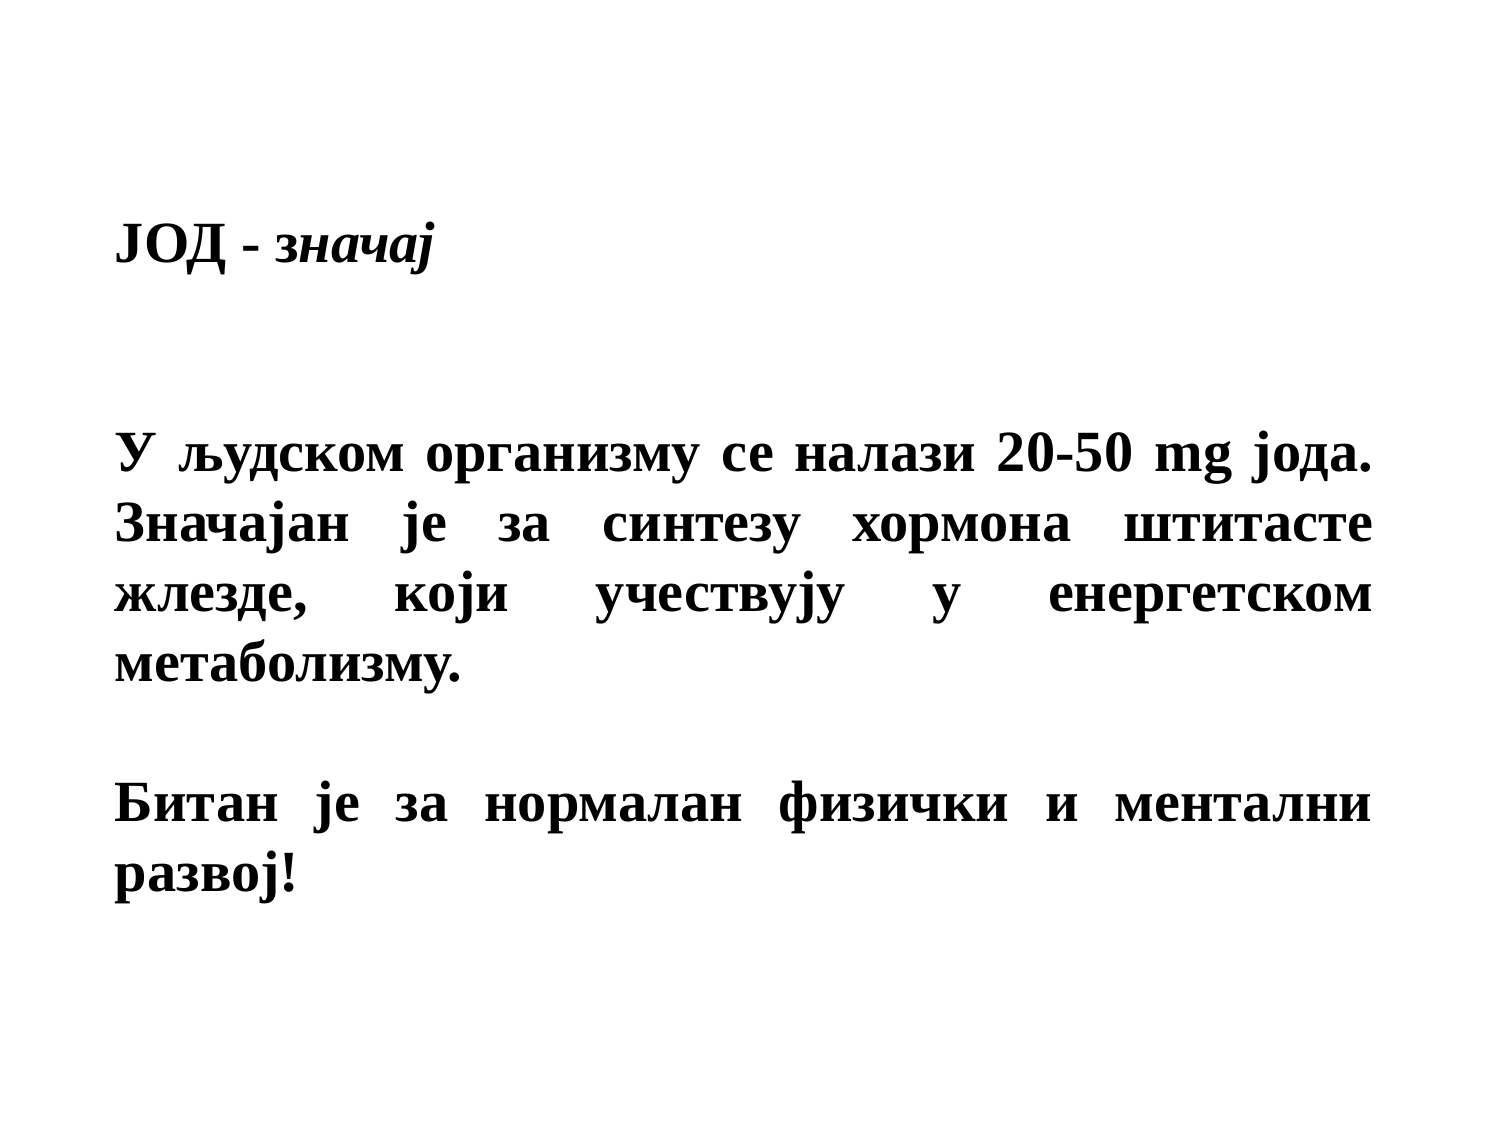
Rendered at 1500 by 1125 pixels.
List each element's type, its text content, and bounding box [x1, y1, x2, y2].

text_box ЈОД - значај У људском организму се налази 20-50 mg јода. Значајан је за синтезу хормона штитасте жлезде, који учествују у енергетском метаболизму. Битан је за нормалан физички и ментални развој! [100, 196, 1388, 1051]
